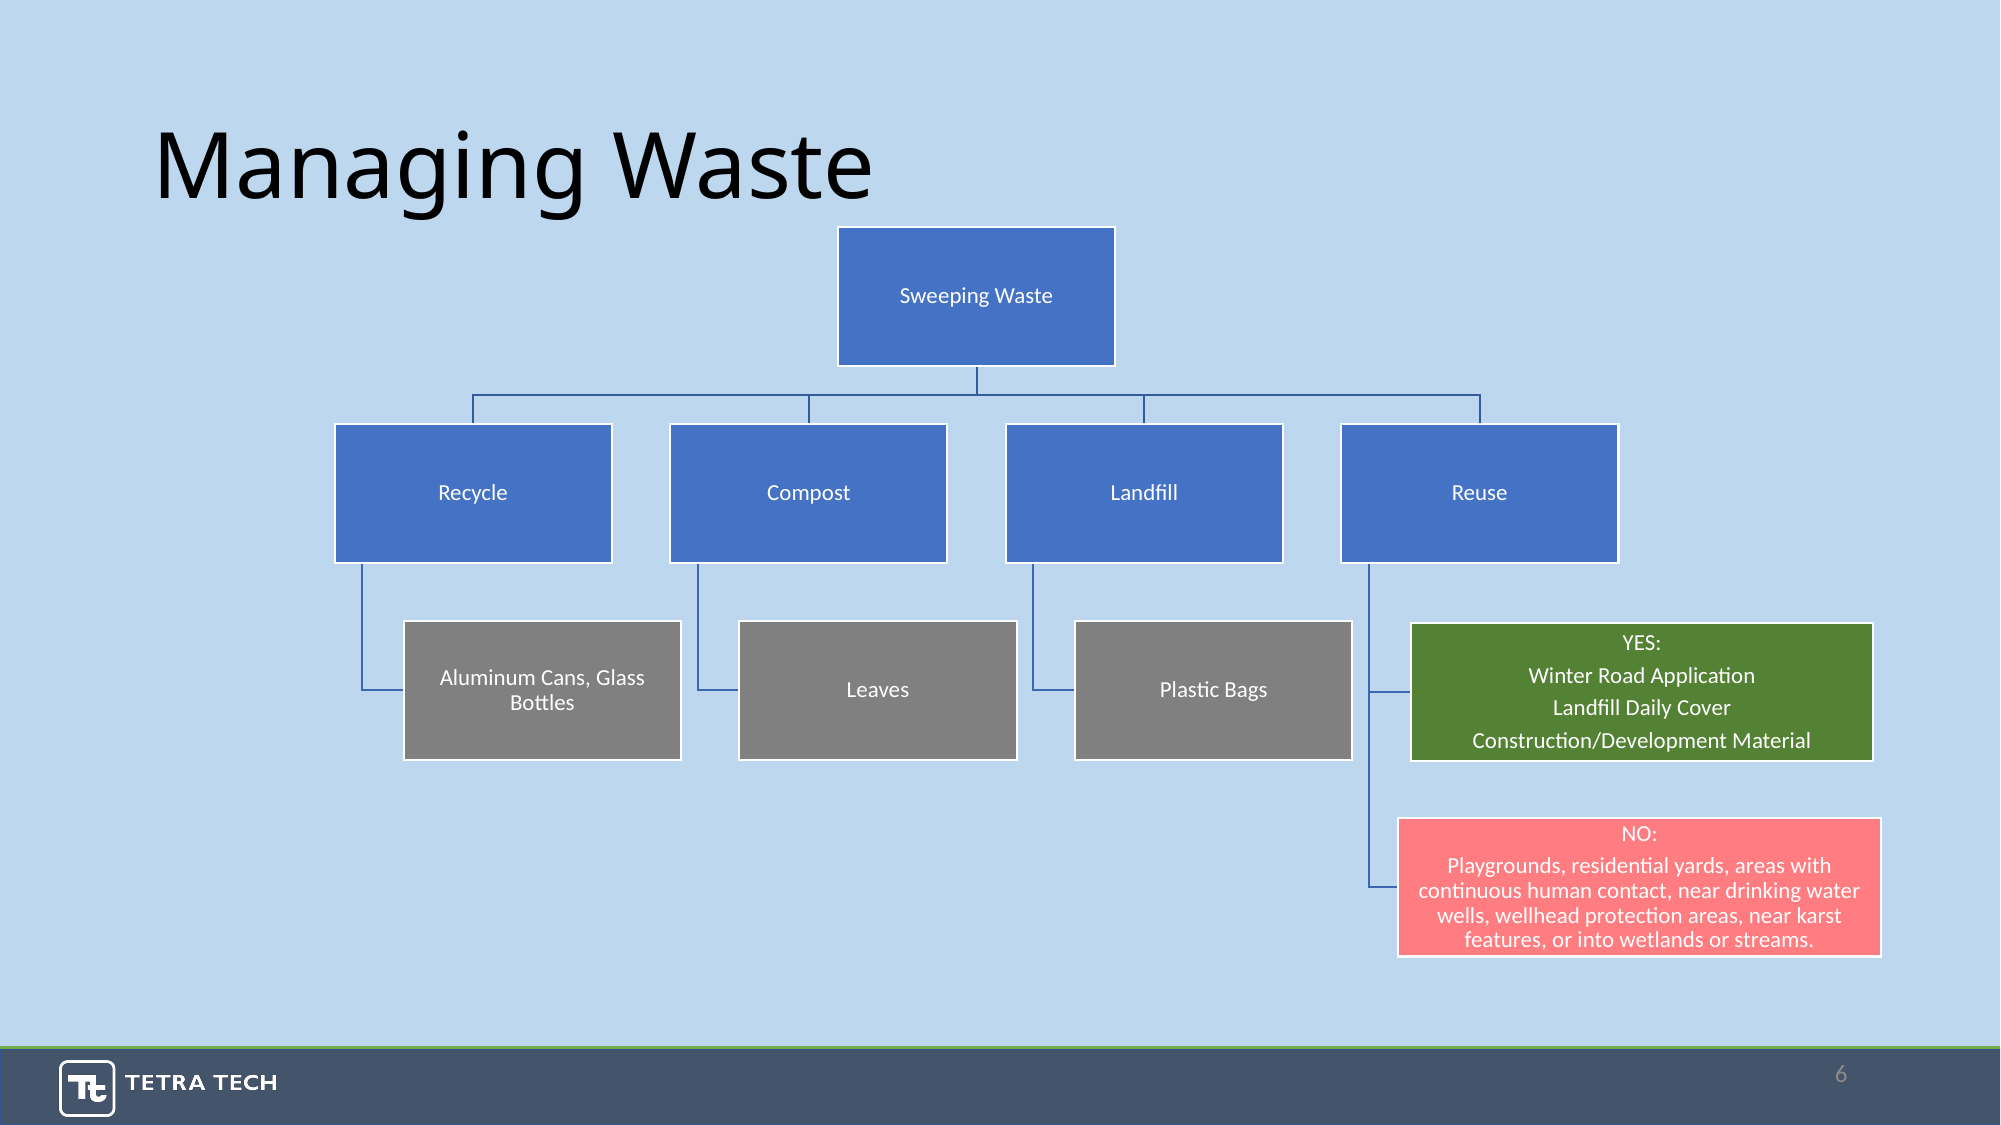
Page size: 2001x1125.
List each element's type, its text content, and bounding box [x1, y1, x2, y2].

picture [40, 1041, 295, 1125]
title Managing Waste [137, 59, 1863, 278]
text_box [333, 141, 1895, 1043]
slide_number 6 [1412, 1043, 1863, 1103]
